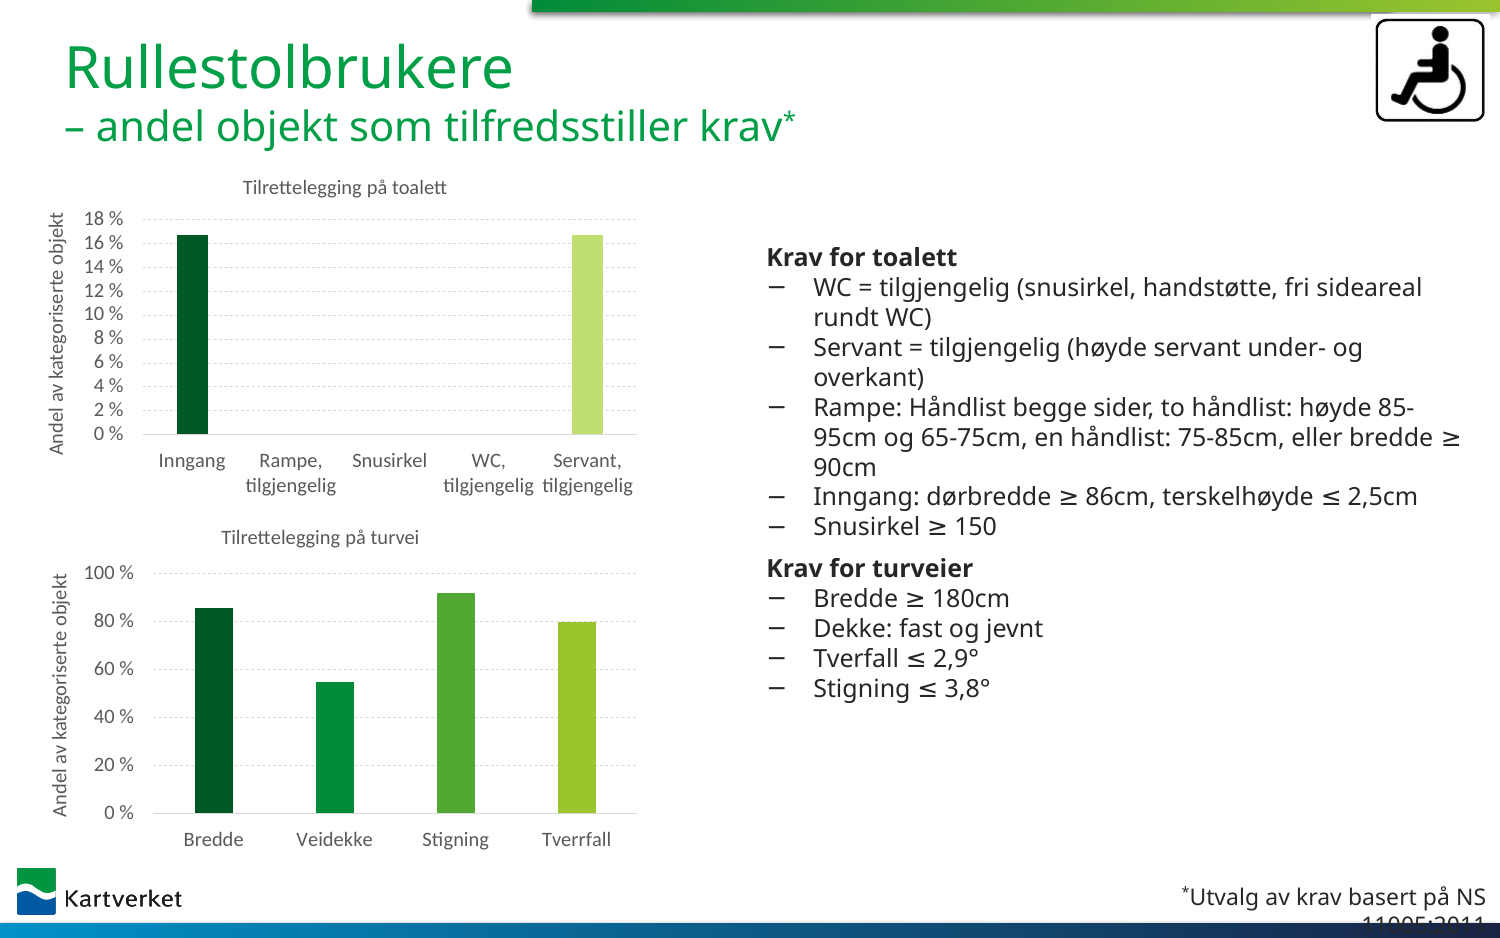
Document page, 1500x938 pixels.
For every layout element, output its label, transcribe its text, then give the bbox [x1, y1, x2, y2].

text_box *Utvalg av krav basert på NS 11005:2011 [1068, 873, 1500, 938]
text_box Krav for toalett WC = tilgjengelig (snusirkel, handstøtte, fri sideareal rundt WC) Servant = tilgjengelig (høyde servant under- og overkant) Rampe: Håndlist begge sider, to håndlist: høyde 85-95cm og 65-75cm, en håndlist: 75-85cm, eller bredde ≥ 90cm Inngang: dørbredde ≥ 86cm, terskelhøyde ≤ 2,5cm Snusirkel ≥ 150 [751, 234, 1483, 545]
text_box Krav for turveier Bredde ≥ 180cm Dekke: fast og jevnt Tverfall ≤ 2,9° Stigning ≤ 3,8° [751, 545, 1483, 710]
picture [41, 520, 650, 859]
picture [1371, 13, 1491, 127]
picture [41, 166, 650, 505]
text_box Rullestolbrukere – andel objekt som tilfredsstiller krav* [49, 14, 1431, 158]
